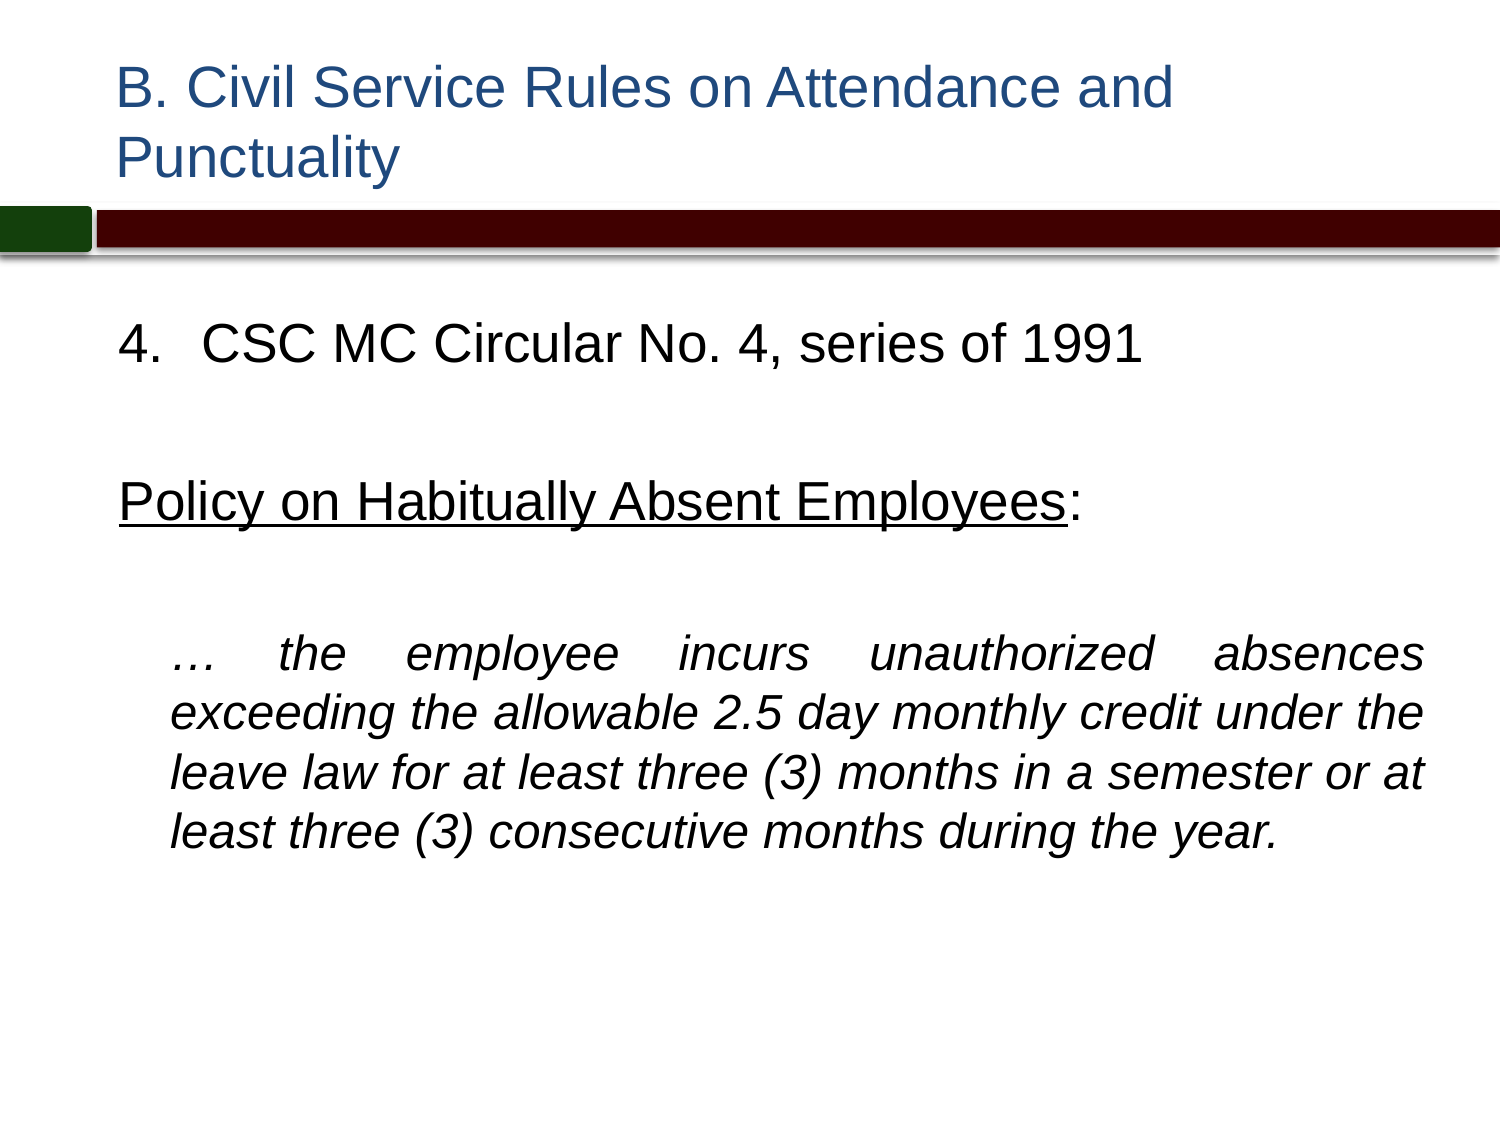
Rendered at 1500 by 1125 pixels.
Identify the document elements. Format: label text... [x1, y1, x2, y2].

list CSC MC Circular No. 4, series of 1991 Policy on Habitually Absent Employees: … the employee incurs unauthorized absences exceeding the allowable 2.5 day monthly credit under the leave law for at least three (3) months in a semester or at least three (3) consecutive months during the year. [103, 299, 1442, 875]
text_box [62, 262, 1400, 461]
title B. Civil Service Rules on Attendance and Punctuality [100, 37, 1438, 200]
